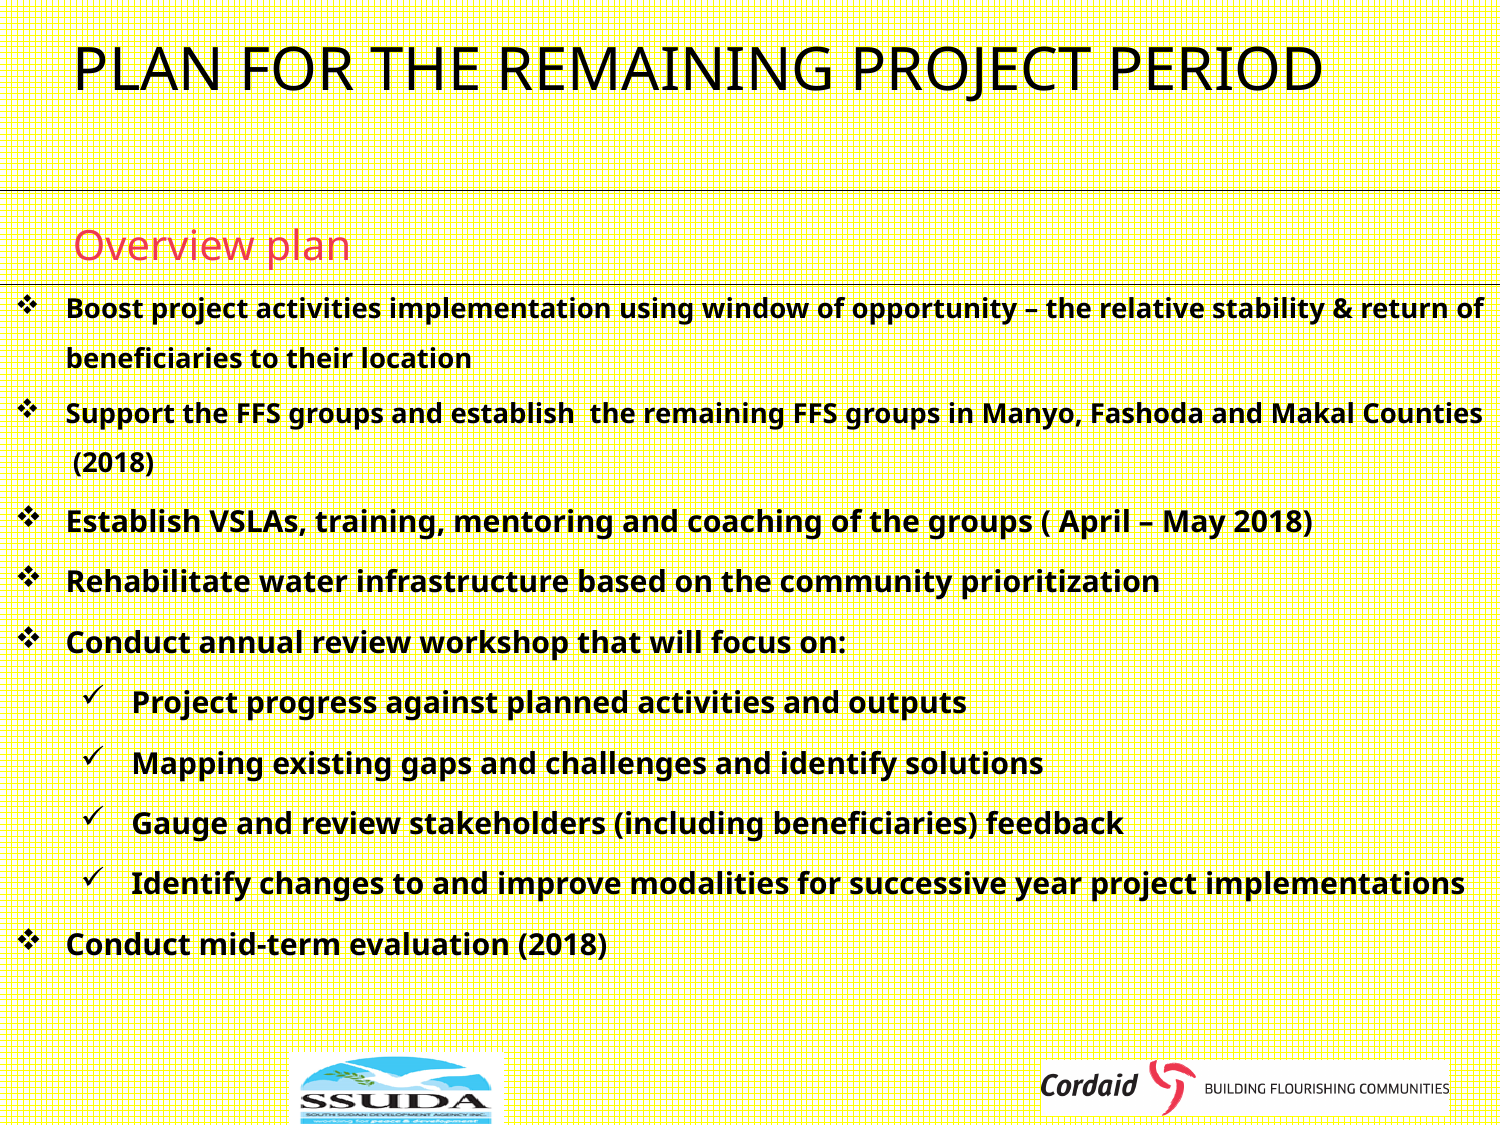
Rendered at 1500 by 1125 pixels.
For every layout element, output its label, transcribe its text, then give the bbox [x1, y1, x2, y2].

picture [1041, 1060, 1449, 1116]
list Boost project activities implementation using window of opportunity – the relative stability & return of beneficiaries to their location Support the FFS groups and establish the remaining FFS groups in Manyo, Fashoda and Makal Counties (2018) Establish VSLAs, training, mentoring and coaching of the groups ( April – May 2018) Rehabilitate water infrastructure based on the community prioritization Conduct annual review workshop that will focus on: Project progress against planned activities and outputs Mapping existing gaps and challenges and identify solutions Gauge and review stakeholders (including beneficiaries) feedback Identify changes to and improve modalities for successive year project implementations Conduct mid-term evaluation (2018) [0, 267, 1500, 1035]
list Overview plan [57, 211, 1417, 267]
title Plan for the remaining project period [57, 23, 1417, 185]
picture [288, 1052, 504, 1125]
